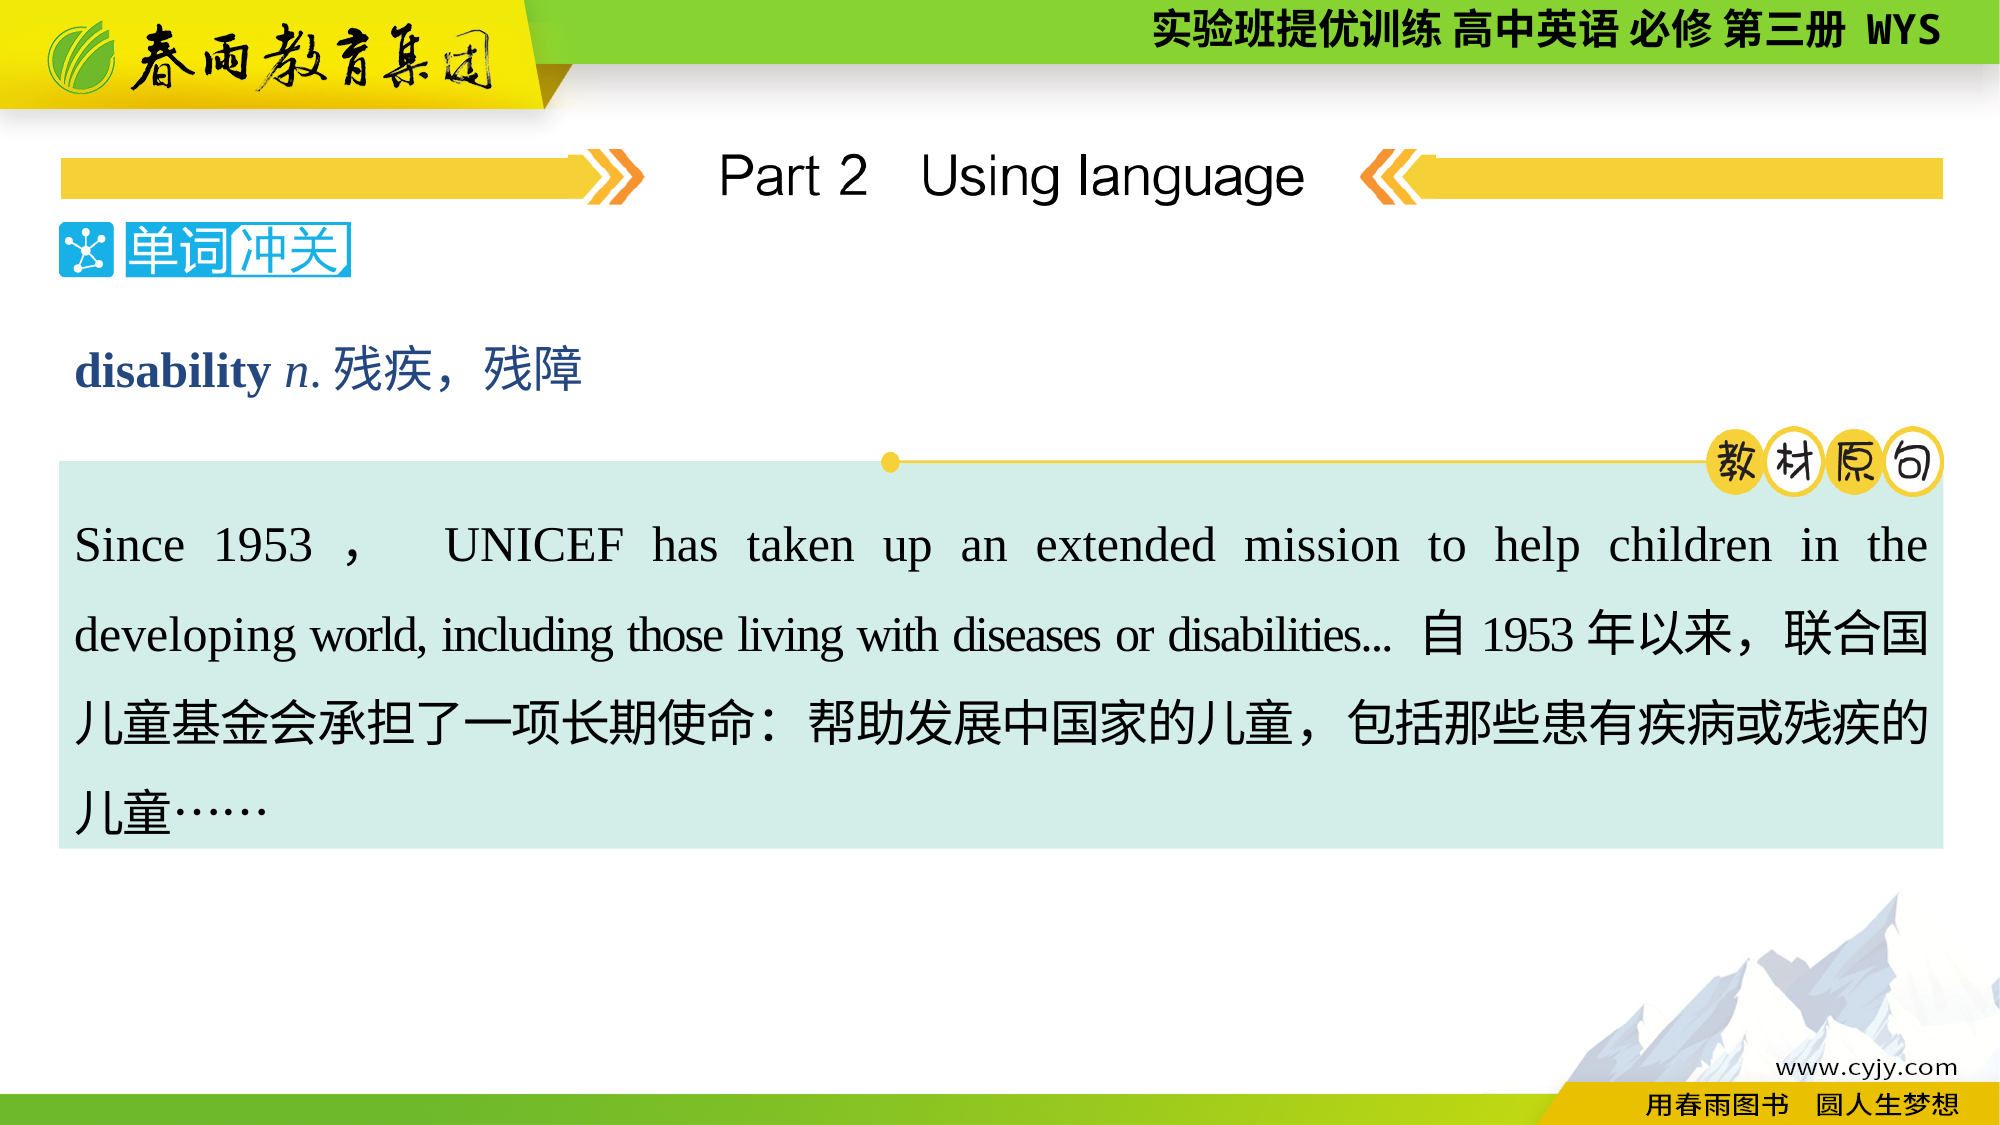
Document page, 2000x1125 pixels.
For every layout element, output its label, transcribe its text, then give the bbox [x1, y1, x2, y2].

picture [0, 0, 2000, 1125]
list disability n.残疾，残障 [59, 300, 1944, 395]
text_box Since 1953， UNICEF has taken up an extended mission to help children in the developing world, including those living with diseases or disabilities... 自1953年以来，联合国儿童基金会承担了一项长期使命：帮助发展中国家的儿童，包括那些患有疾病或残疾的儿童…… [59, 461, 1944, 849]
